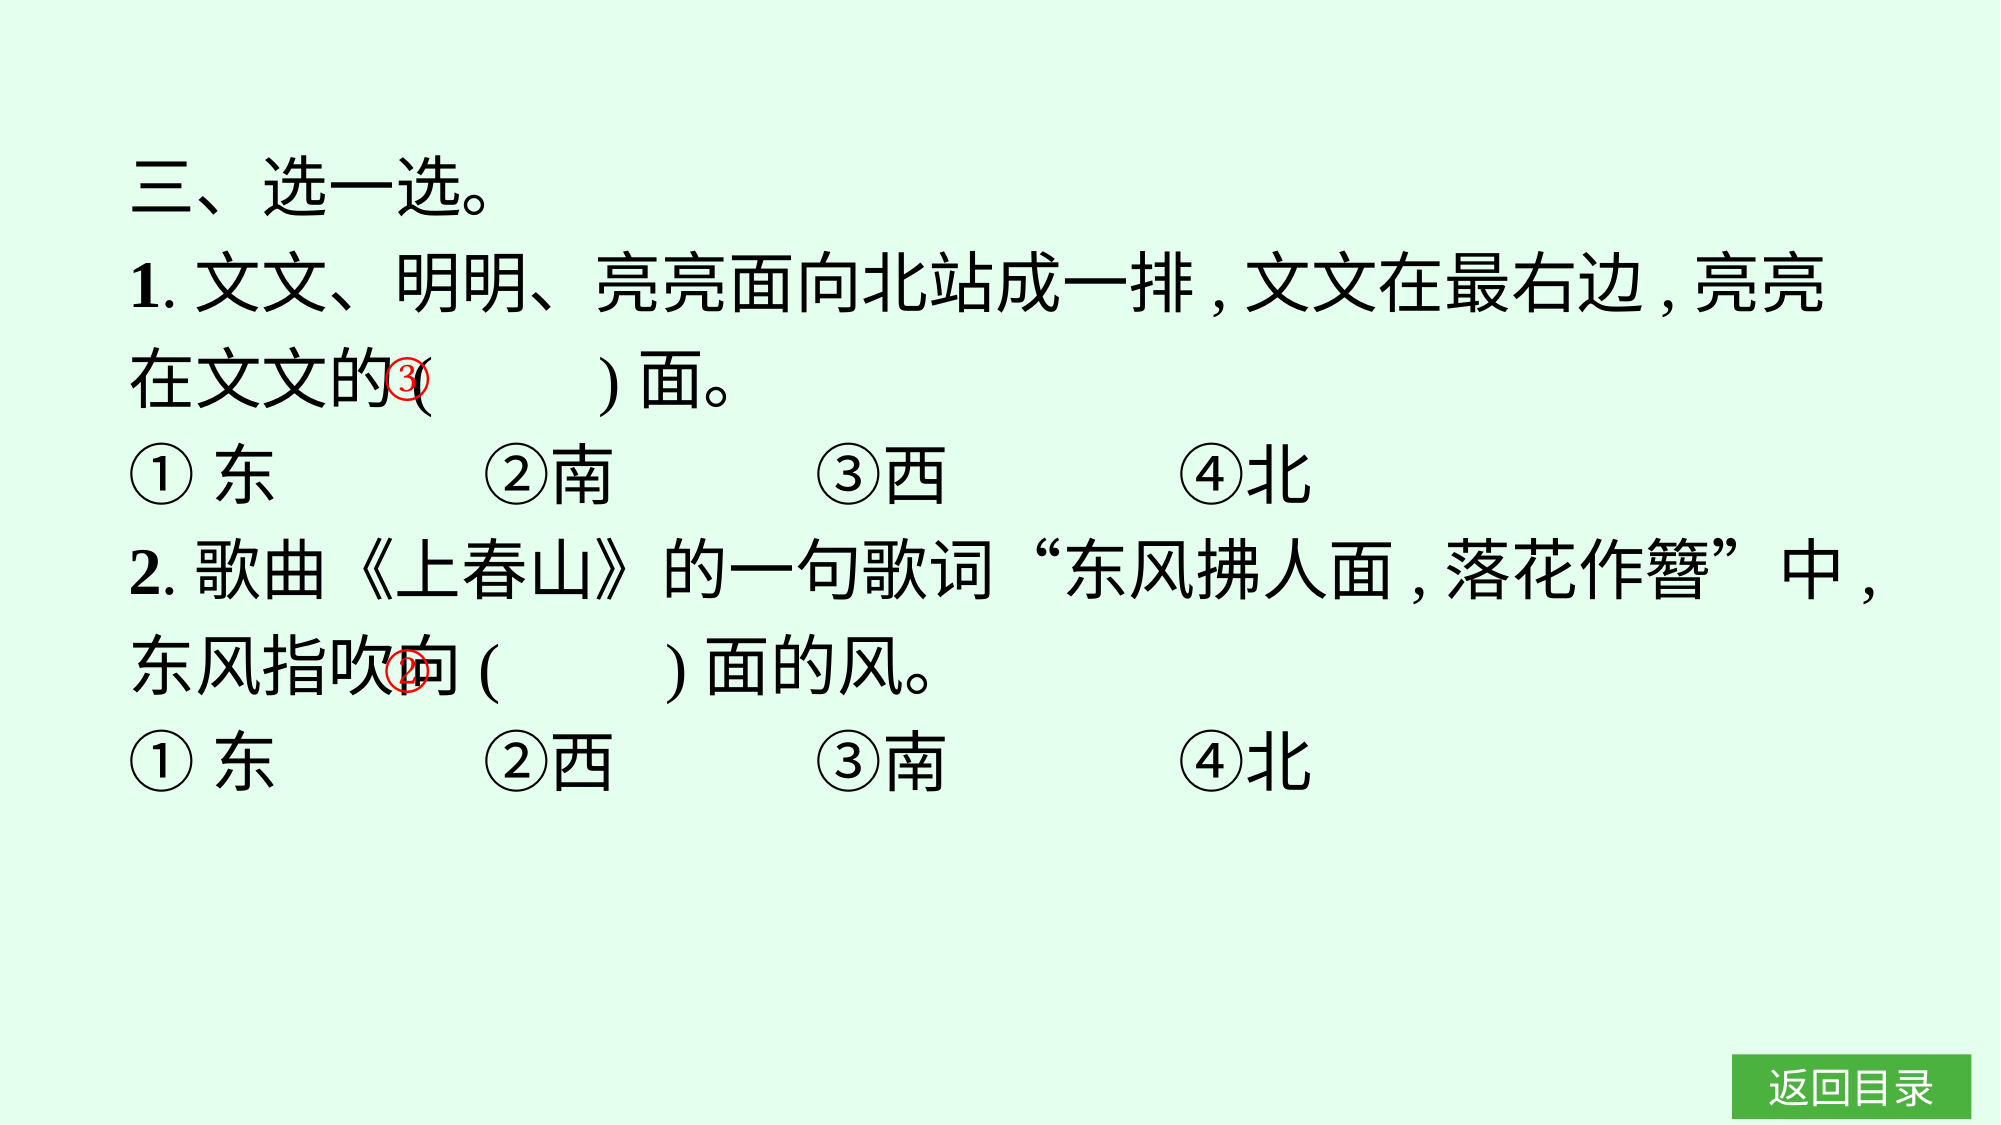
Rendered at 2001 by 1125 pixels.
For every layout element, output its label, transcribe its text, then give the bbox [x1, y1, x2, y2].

text_box 三、选一选。 1.文文、明明、亮亮面向北站成一排,文文在最右边,亮亮在文文的( )面。 ①东 ②南 ③西 ④北 2.歌曲《上春山》的一句歌词“东风拂人面,落花作簪”中,东风指吹向( )面的风。 ①东 ②西 ③南 ④北 [113, 121, 1887, 808]
text_box ③ [367, 310, 448, 422]
text_box ② [367, 602, 448, 714]
